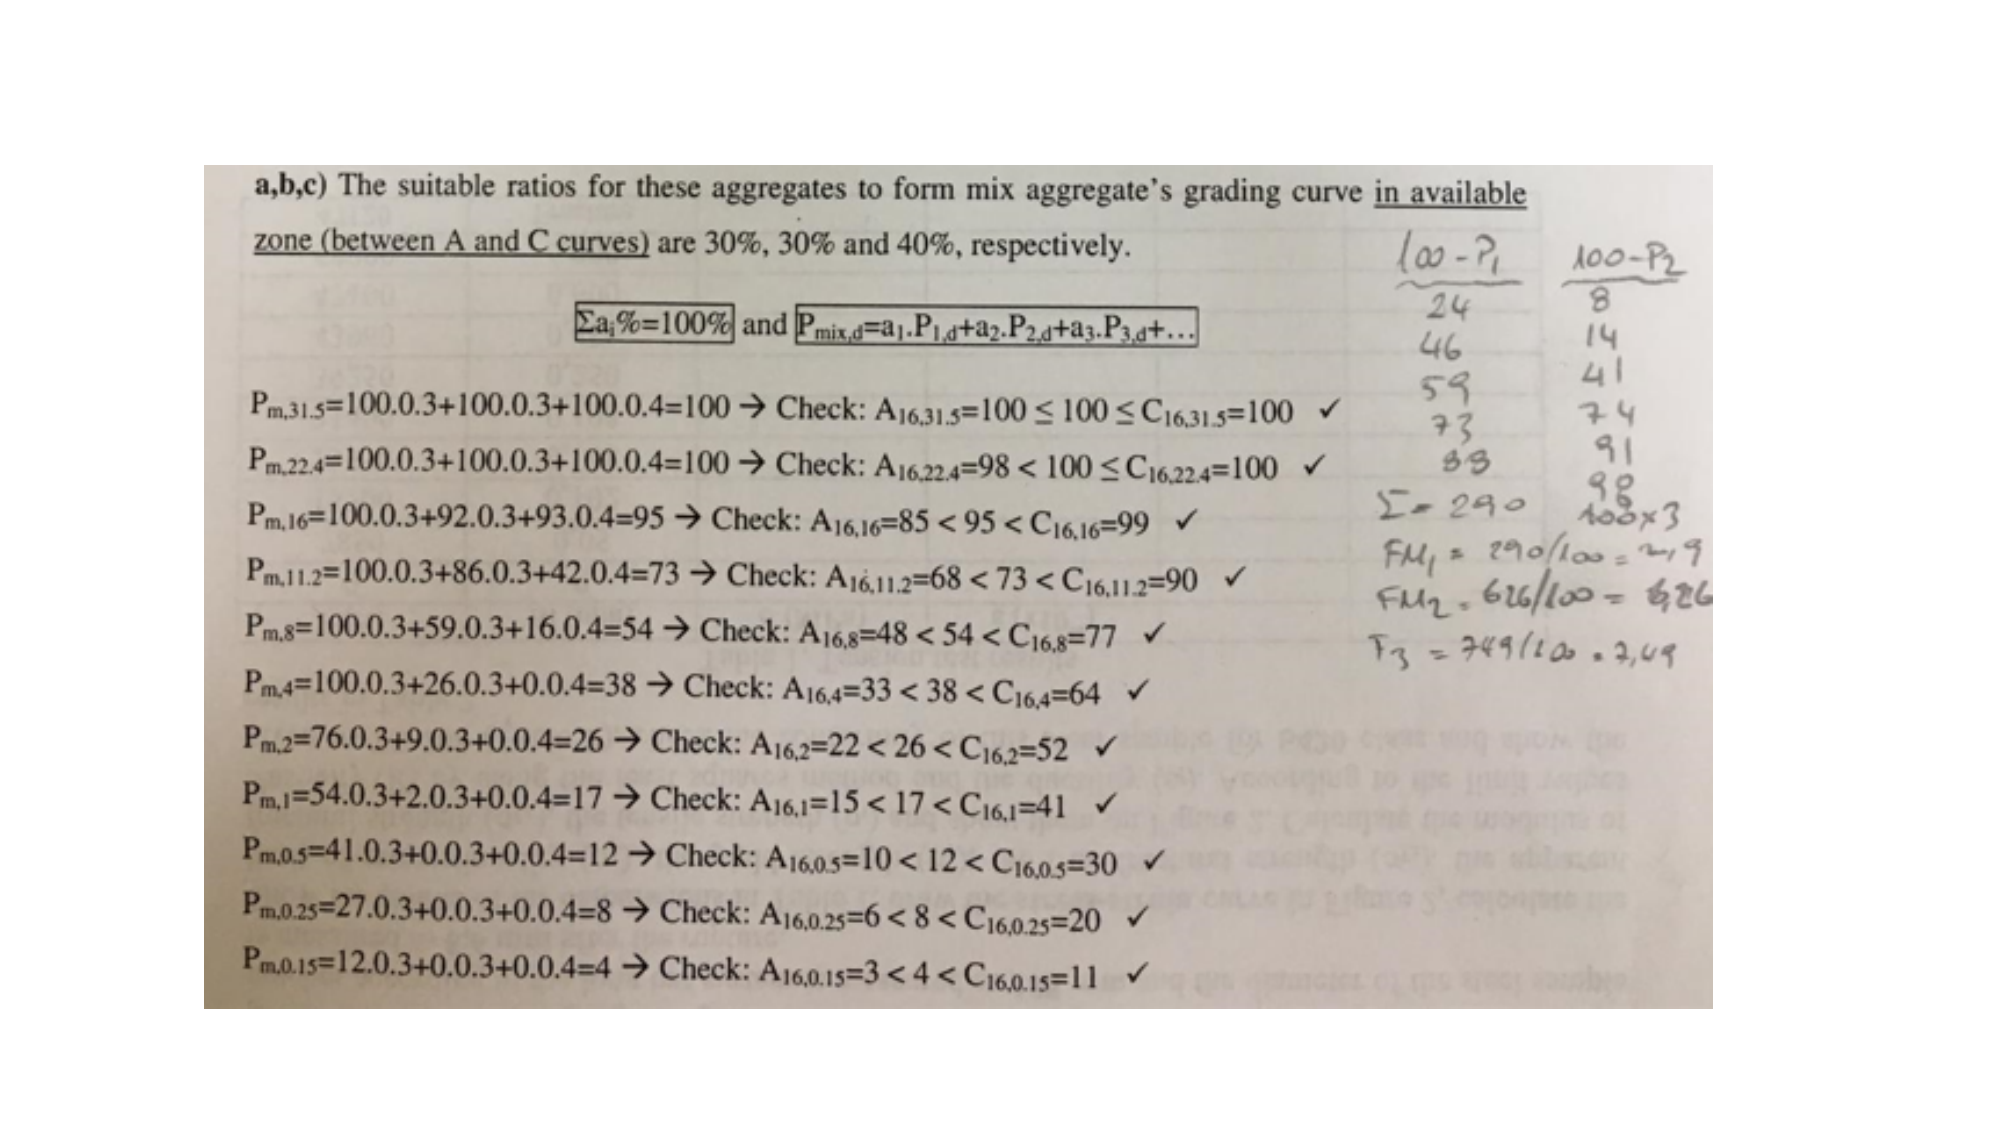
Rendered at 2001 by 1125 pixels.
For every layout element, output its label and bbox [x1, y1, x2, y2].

picture [203, 165, 1714, 1009]
